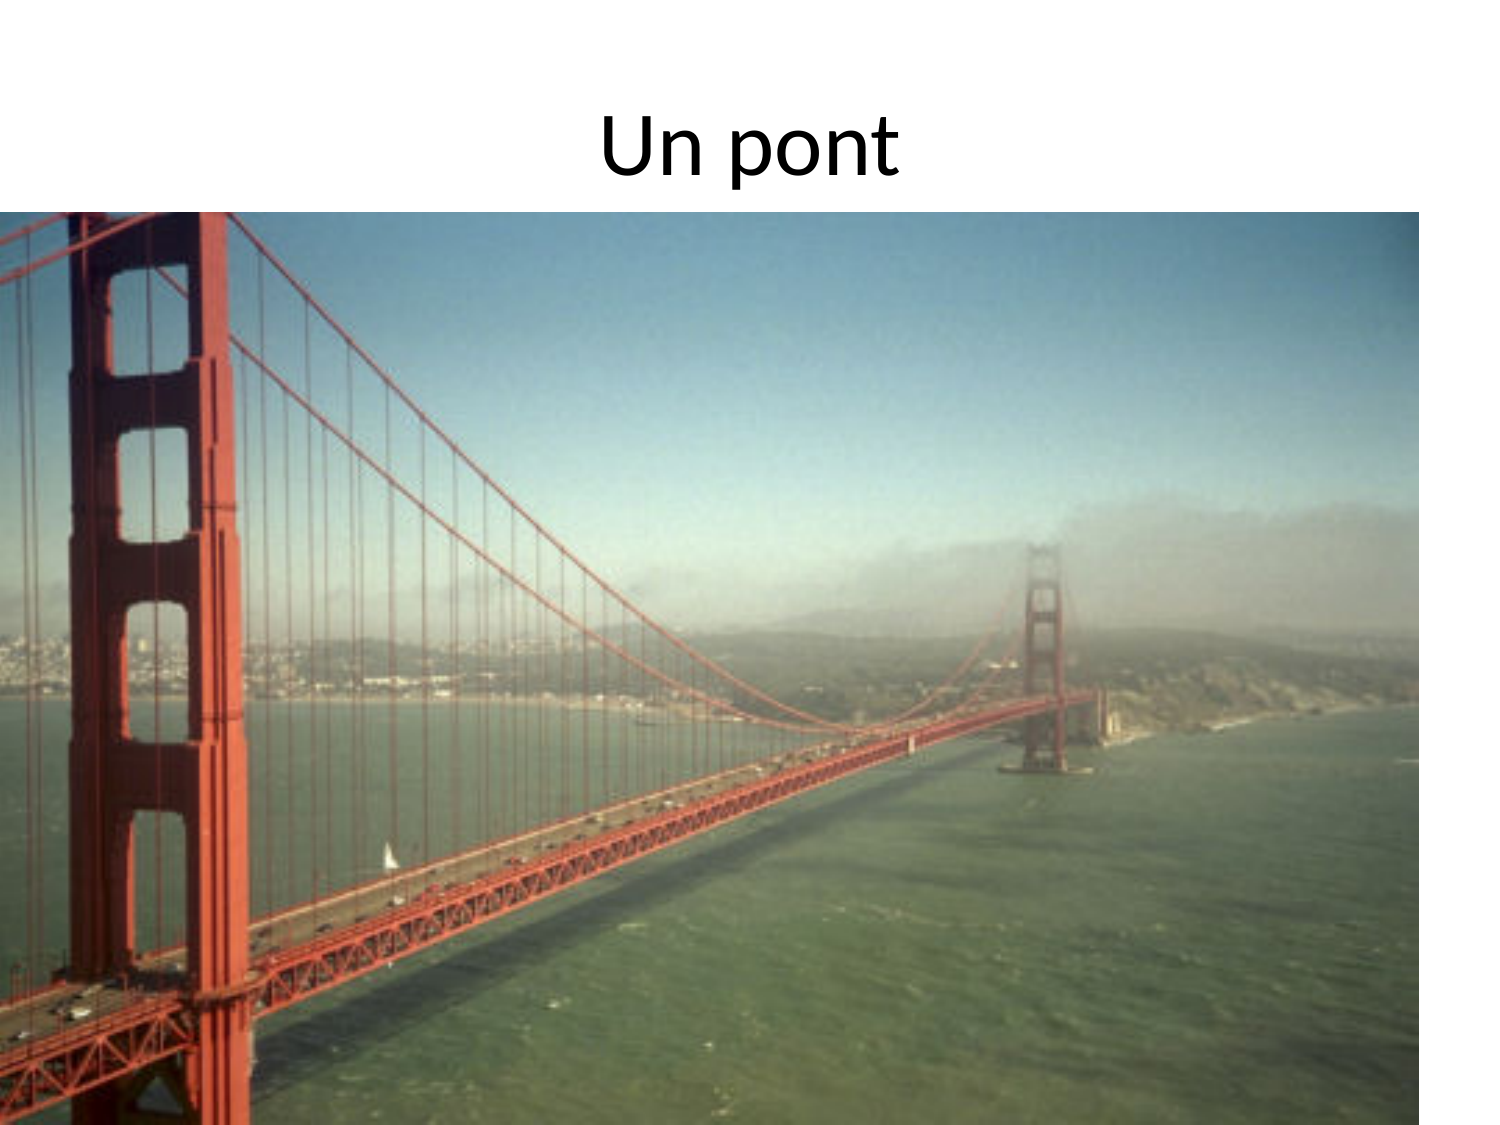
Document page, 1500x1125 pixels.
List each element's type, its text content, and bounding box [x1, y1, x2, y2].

picture [0, 212, 1420, 1125]
title Un pont [75, 45, 1425, 233]
